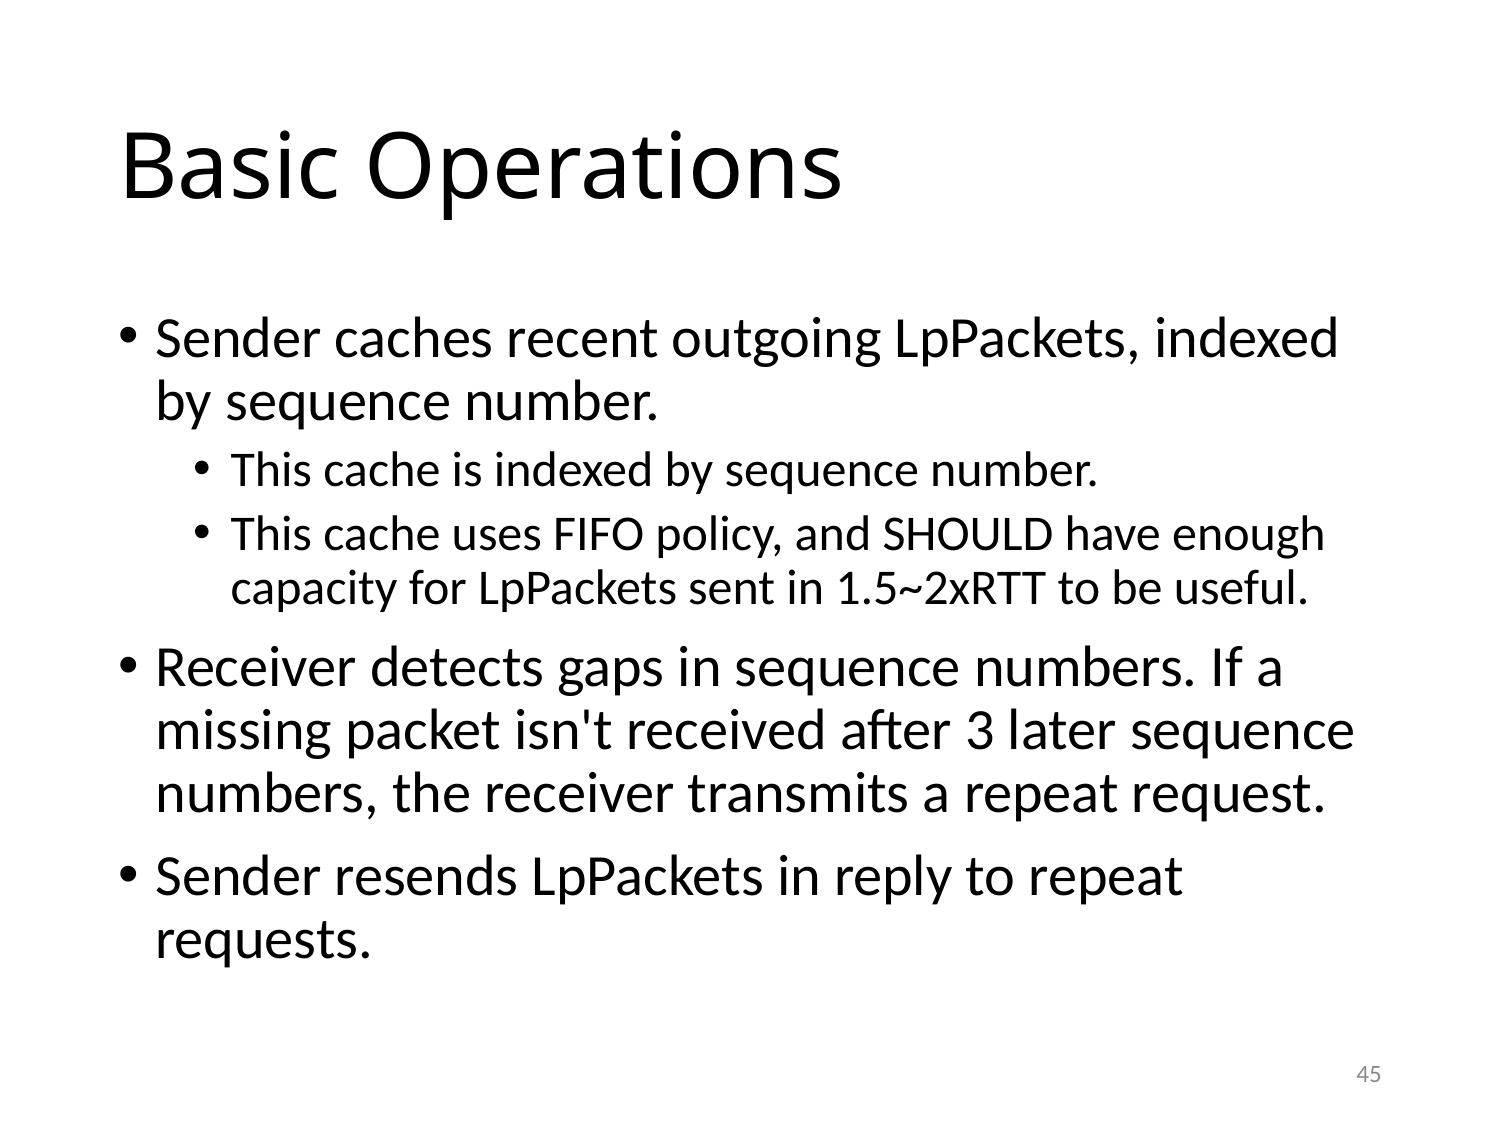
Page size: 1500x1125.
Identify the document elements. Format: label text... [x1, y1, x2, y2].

slide_number 45 [1059, 1042, 1397, 1103]
list Sender caches recent outgoing LpPackets, indexed by sequence number. This cache is indexed by sequence number. This cache uses FIFO policy, and SHOULD have enough capacity for LpPackets sent in 1.5~2xRTT to be useful. Receiver detects gaps in sequence numbers. If a missing packet isn't received after 3 later sequence numbers, the receiver transmits a repeat request. Sender resends LpPackets in reply to repeat requests. [103, 299, 1397, 1014]
title Basic Operations [103, 59, 1397, 278]
